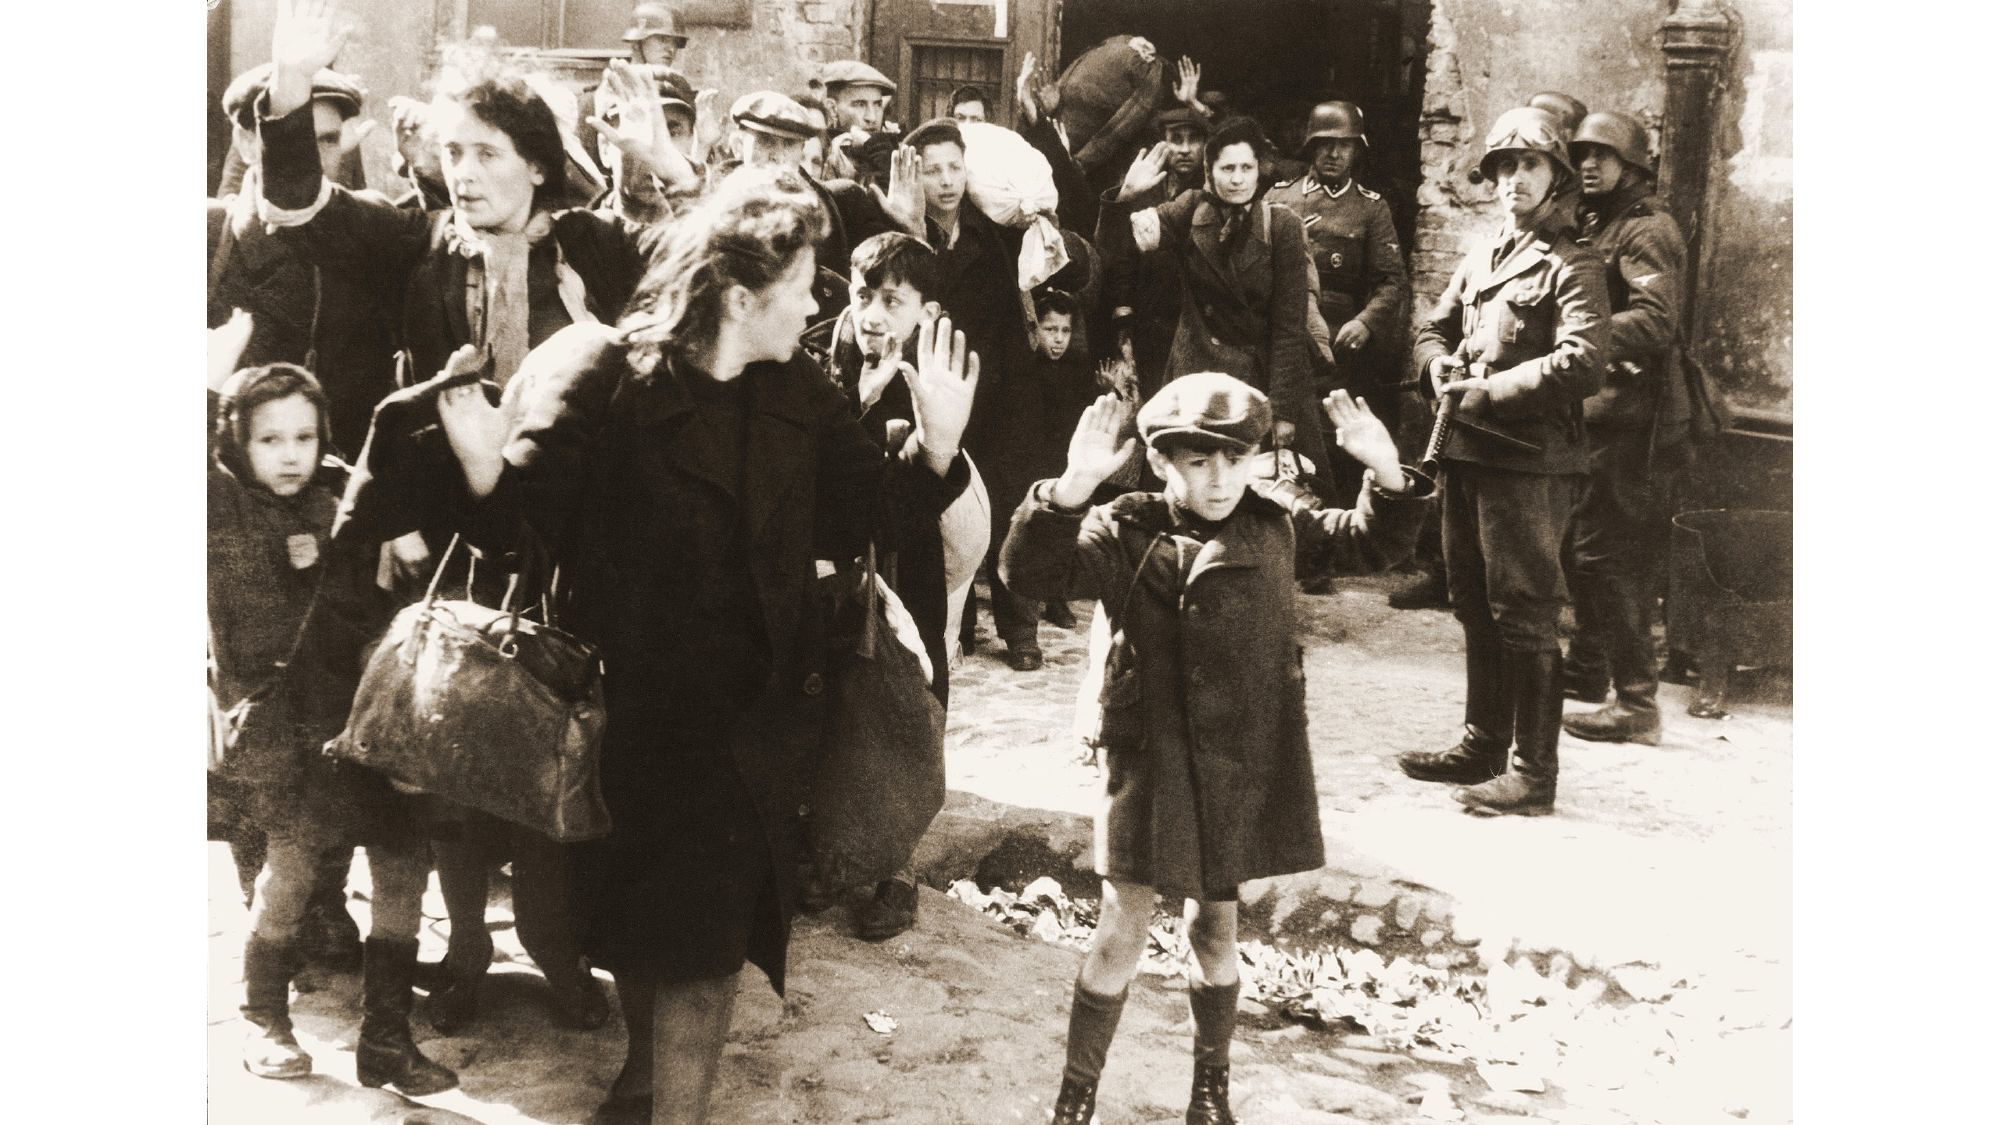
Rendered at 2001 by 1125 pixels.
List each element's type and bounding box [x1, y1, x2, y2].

picture [207, 0, 1793, 1125]
